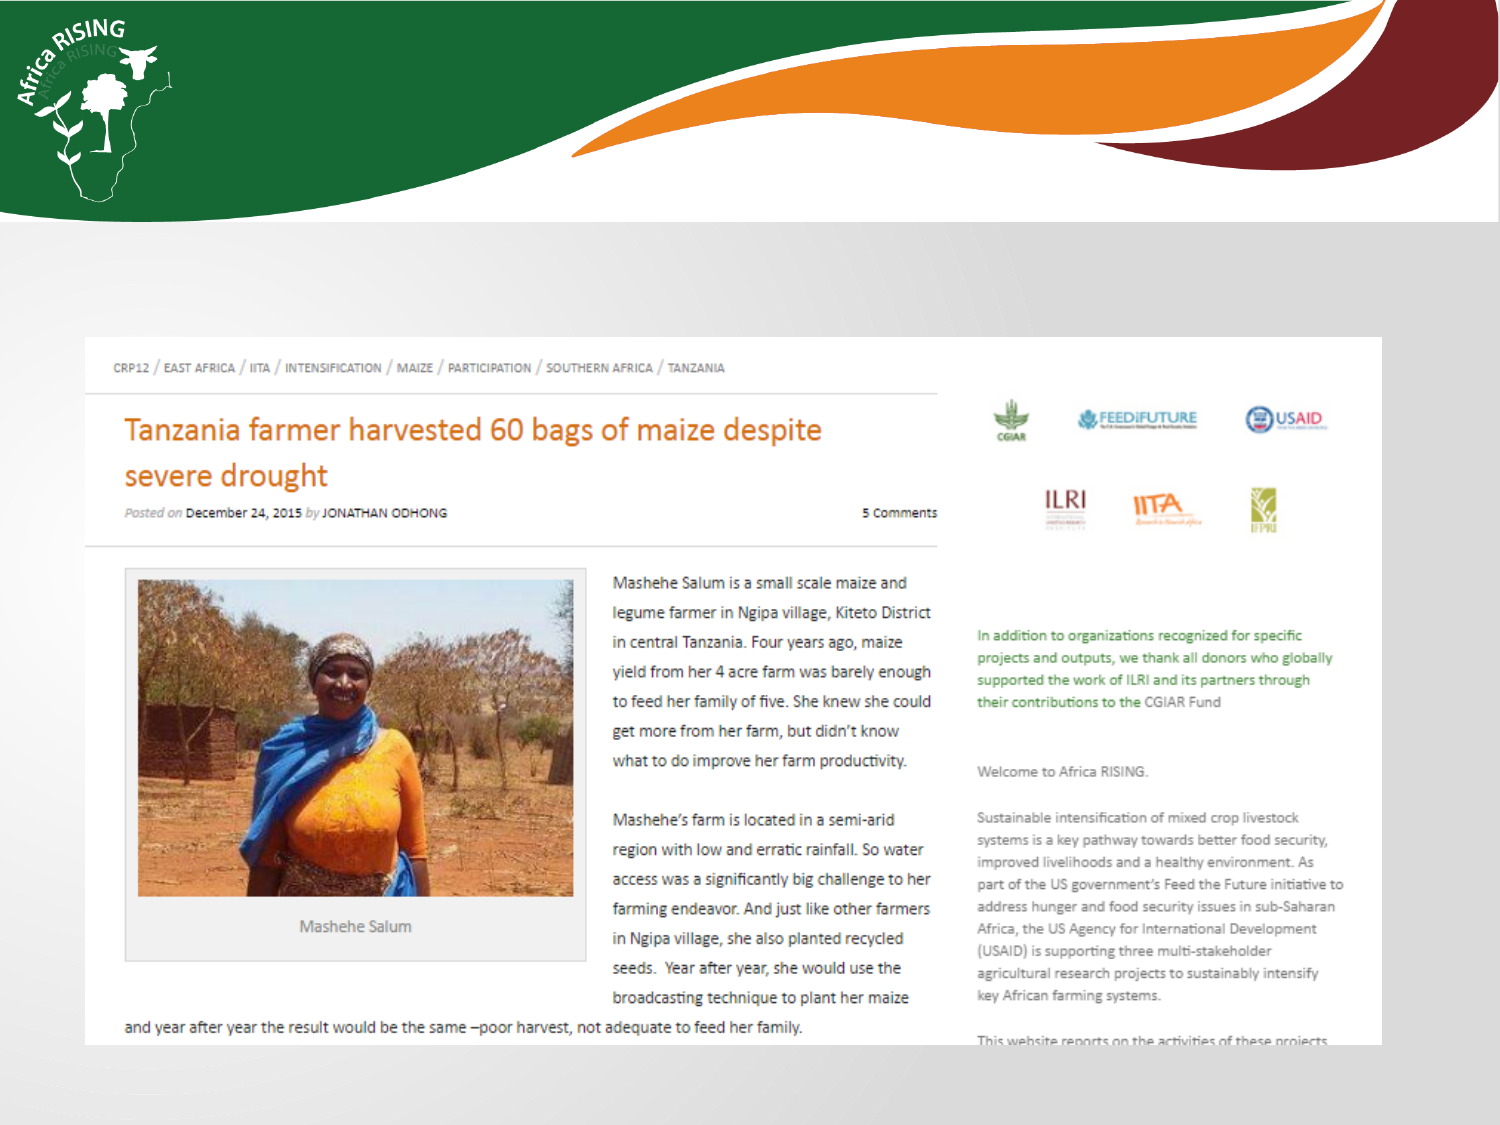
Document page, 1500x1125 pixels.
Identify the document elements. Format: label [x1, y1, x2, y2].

picture [0, 0, 1499, 222]
picture [85, 336, 1383, 1046]
